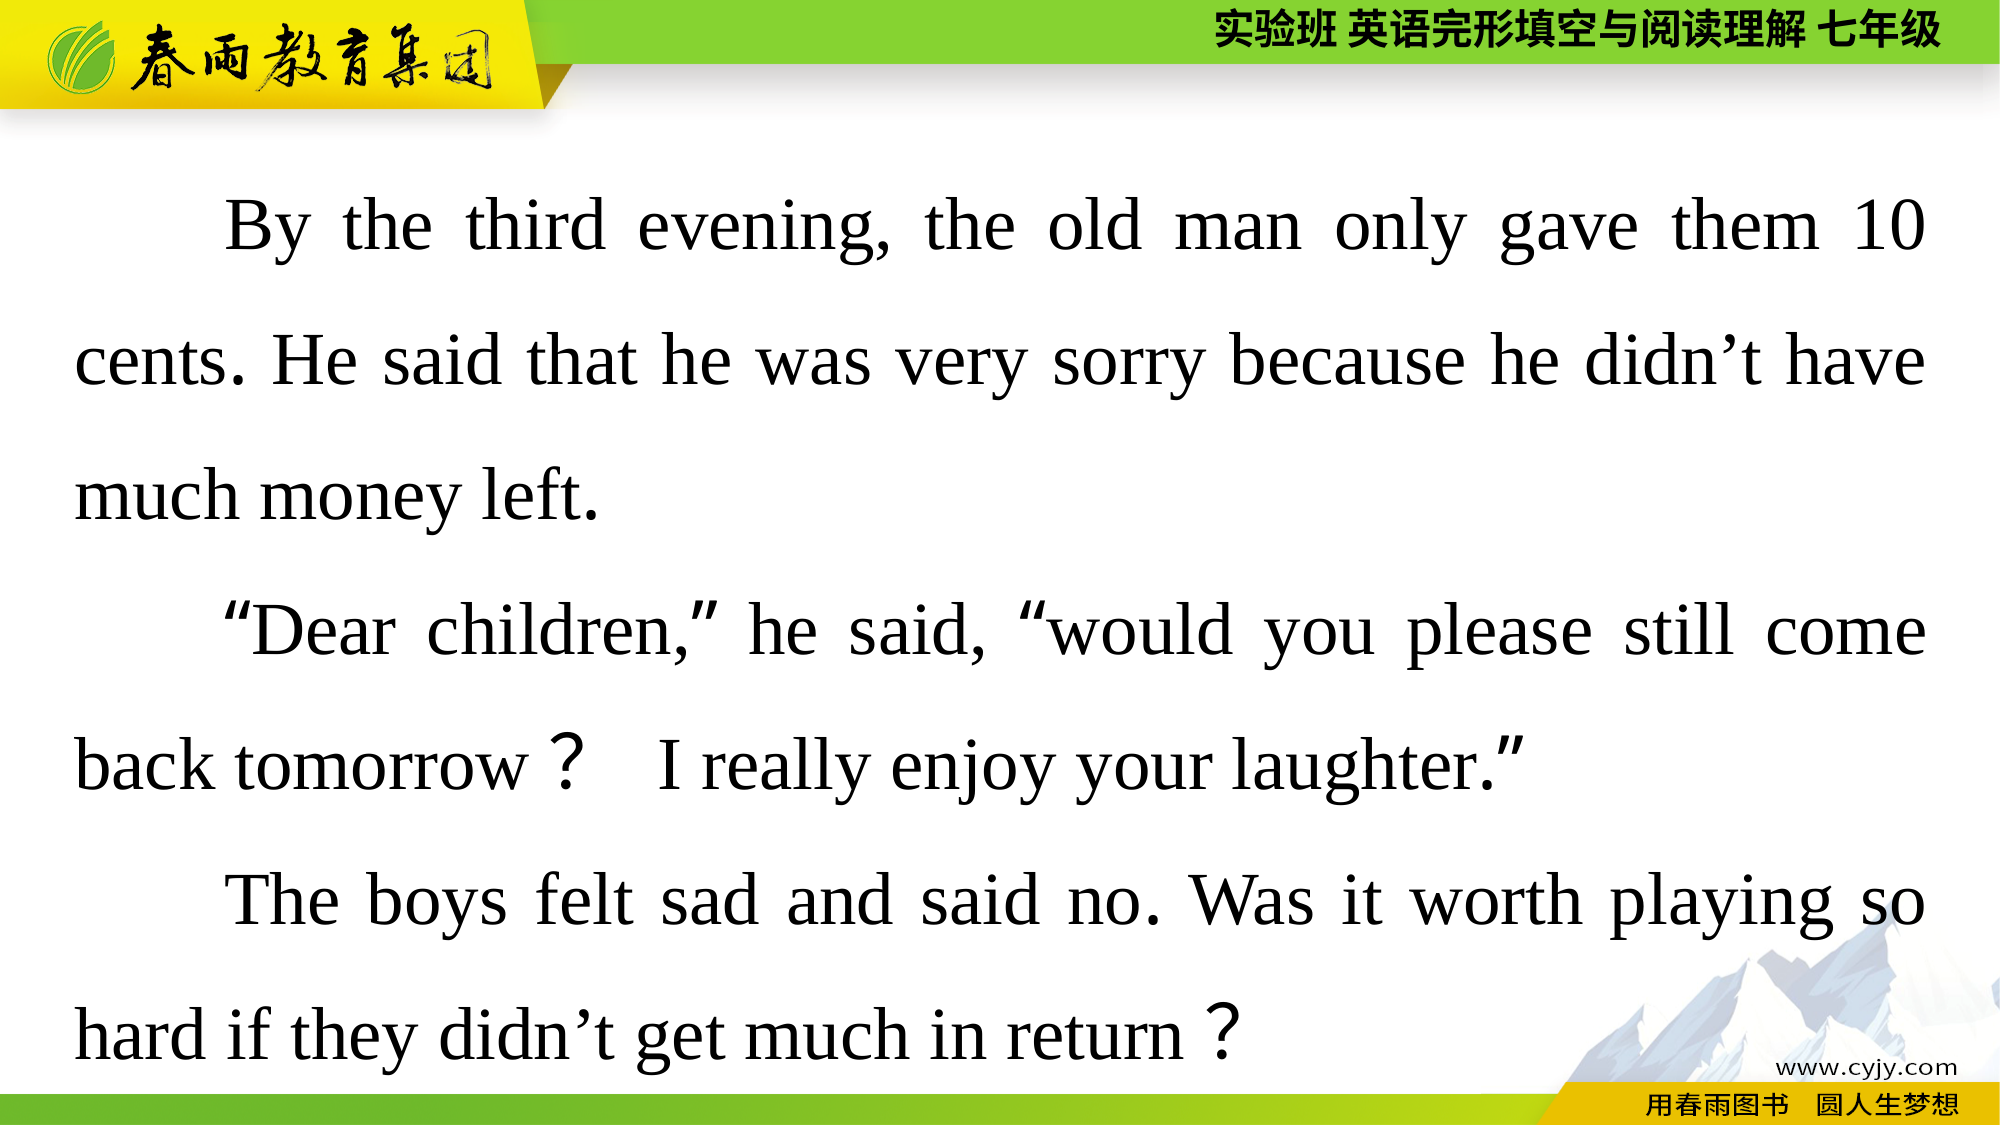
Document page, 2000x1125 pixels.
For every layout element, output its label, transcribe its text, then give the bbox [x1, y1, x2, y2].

list By the third evening, the old man only gave them 10 cents. He said that he was very sorry because he didn’t have much money left. “Dear children,” he said, “would you please still come back tomorrow？ I really enjoy your laughter.” The boys felt sad and said no. Was it worth playing so hard if they didn’t get much in return？ [59, 122, 1944, 1092]
picture [0, 0, 2000, 1125]
